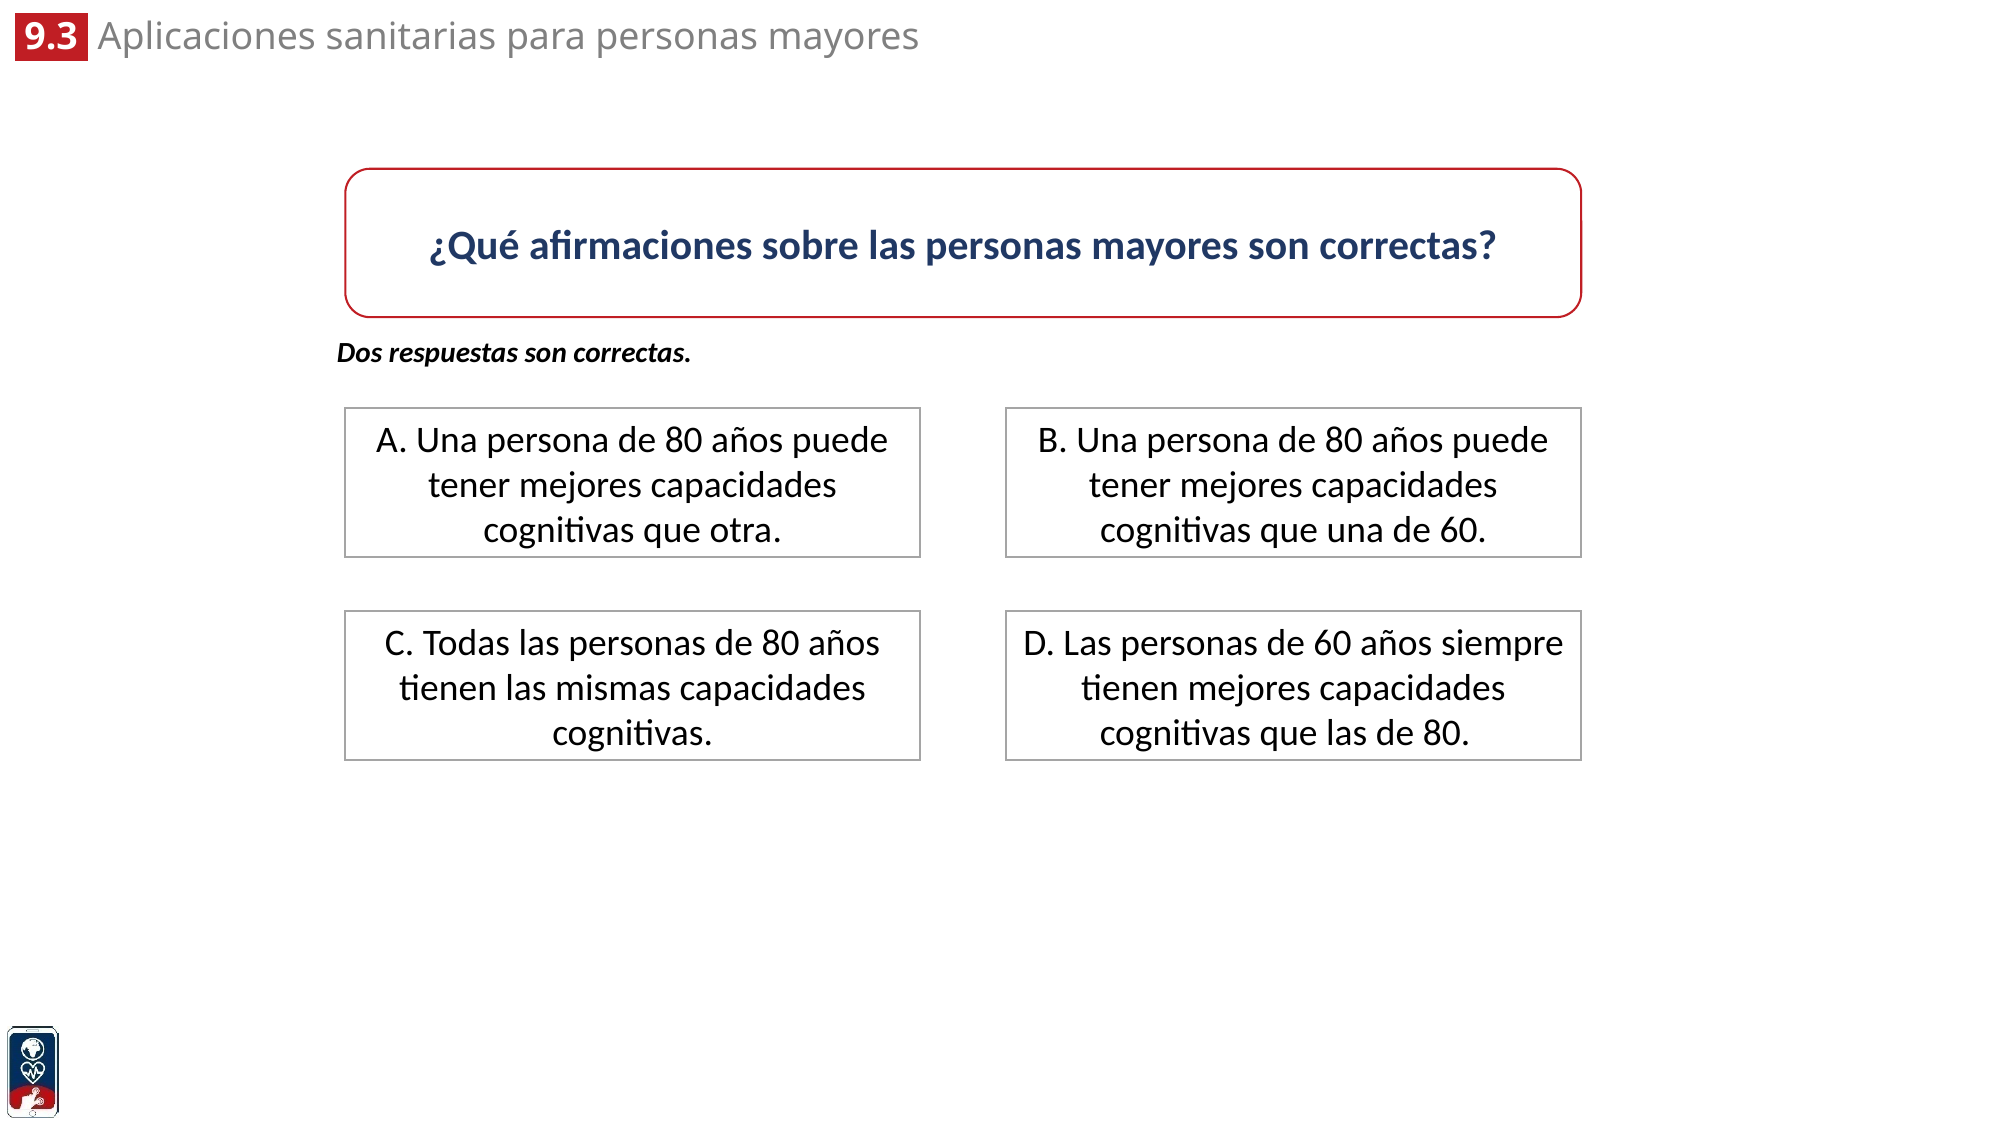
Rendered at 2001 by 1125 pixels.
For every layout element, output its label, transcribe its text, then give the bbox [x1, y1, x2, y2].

text_box Dos respuestas son correctas. [322, 325, 707, 376]
text_box C. Todas las personas de 80 años tienen las mismas capacidades cognitivas. [344, 610, 921, 761]
picture [7, 1026, 59, 1118]
text_box B. Una persona de 80 años puede tener mejores capacidades cognitivas que una de 60. [1005, 407, 1582, 558]
text_box ¿Qué afirmaciones sobre las personas mayores son correctas? [344, 167, 1583, 319]
text_box D. Las personas de 60 años siempre tienen mejores capacidades cognitivas que las de 80. [1005, 610, 1582, 761]
text_box A. Una persona de 80 años puede tener mejores capacidades cognitivas que otra. [344, 407, 921, 558]
